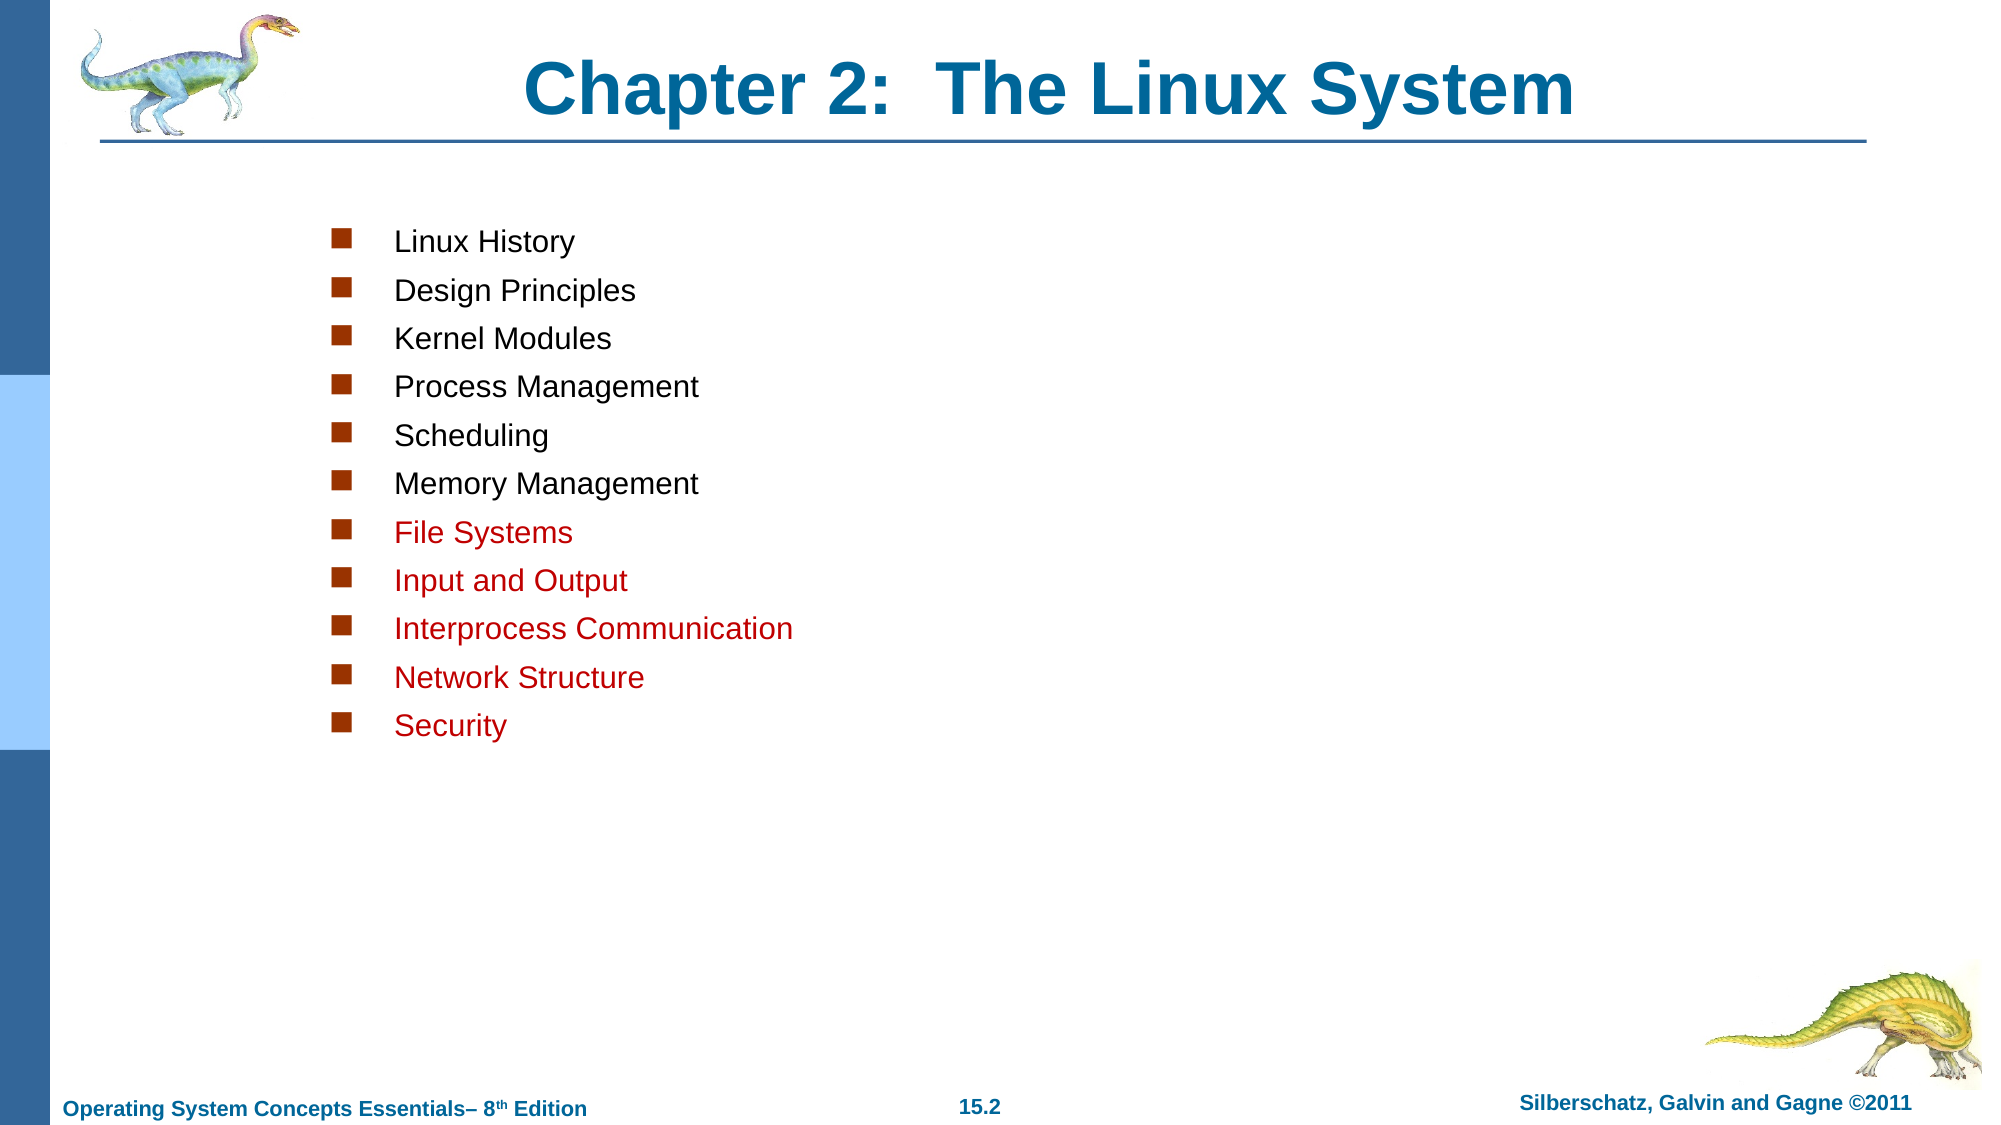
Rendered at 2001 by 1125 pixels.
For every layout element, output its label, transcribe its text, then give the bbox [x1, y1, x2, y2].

picture [1700, 959, 1982, 1090]
picture [62, 0, 324, 149]
list Linux History Design Principles Kernel Modules Process Management Scheduling Memory Management File Systems Input and Output Interprocess Communication Network Structure Security [312, 210, 1528, 1006]
title Chapter 2: The Linux System [420, 45, 1680, 141]
